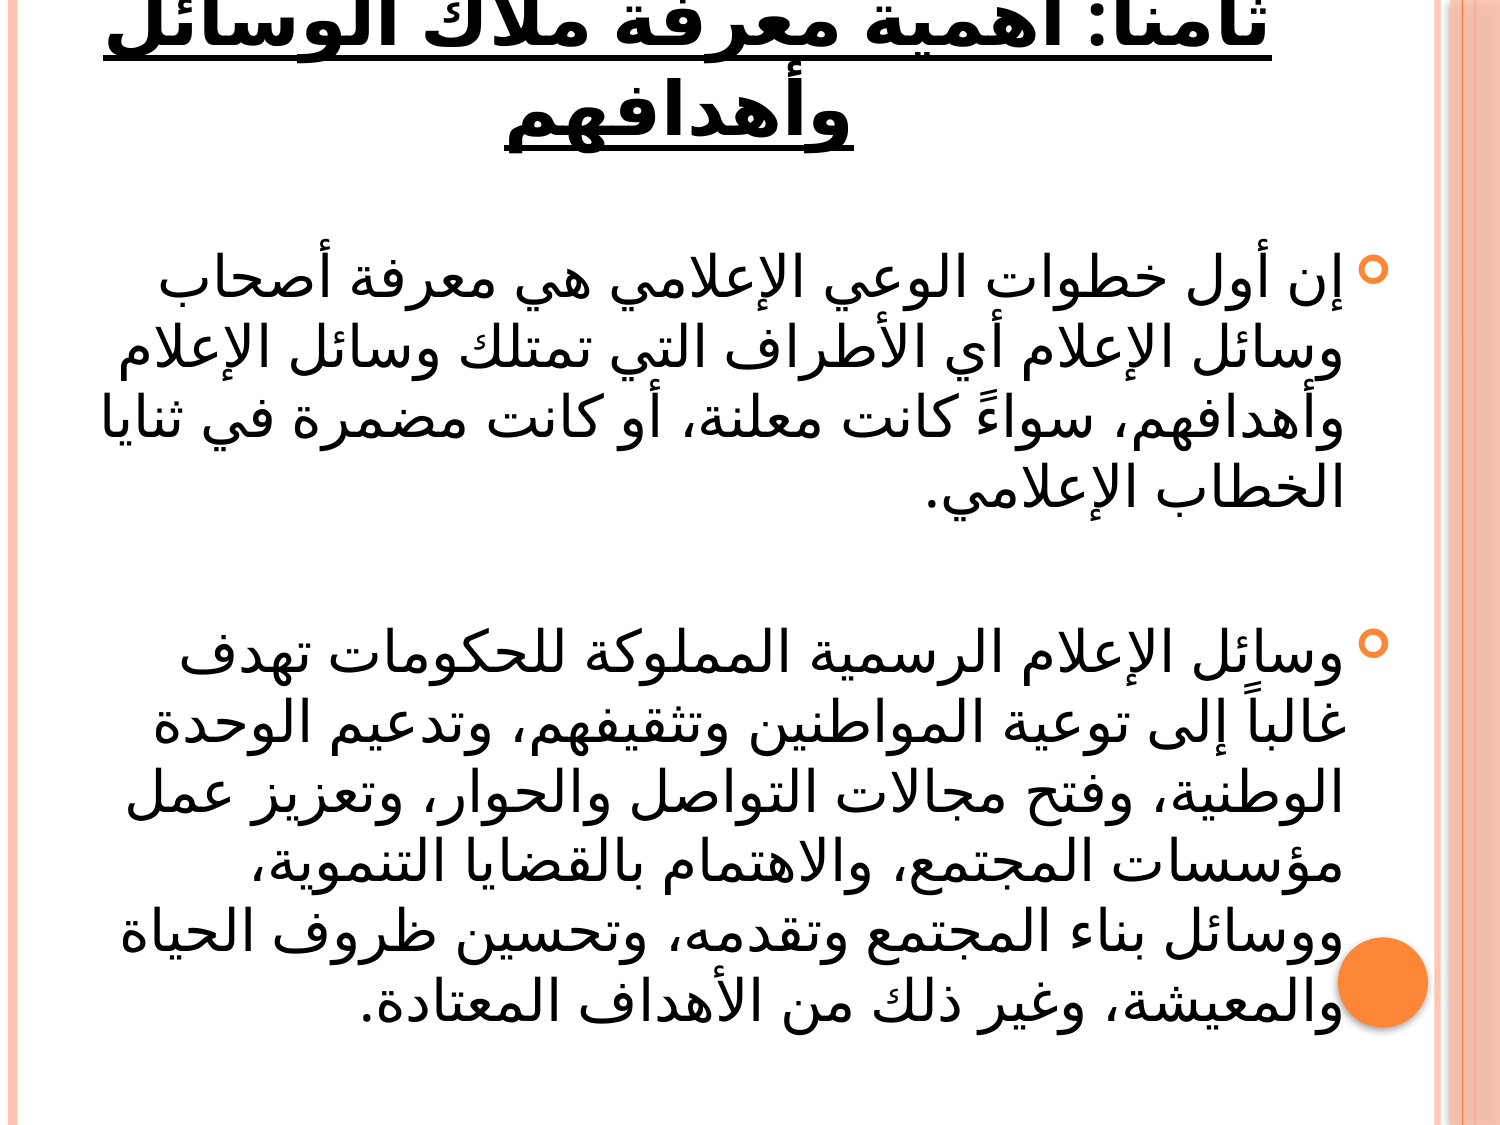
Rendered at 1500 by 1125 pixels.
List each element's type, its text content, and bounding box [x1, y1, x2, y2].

list إن أول خطوات الوعي الإعلامي هي معرفة أصحاب وسائل الإعلام أي الأطراف التي تمتلك وسائل الإعلام وأهدافهم، سواءً كانت معلنة، أو كانت مضمرة في ثنايا الخطاب الإعلامي. وسائل الإعلام الرسمية المملوكة للحكومات تهدف غالباً إلى توعية المواطنين وتثقيفهم، وتدعيم الوحدة الوطنية، وفتح مجالات التواصل والحوار، وتعزيز عمل مؤسسات المجتمع، والاهتمام بالقضايا التنموية، ووسائل بناء المجتمع وتقدمه، وتحسين ظروف الحياة والمعيشة، وغير ذلك من الأهداف المعتادة. [75, 210, 1407, 1062]
title ثامناً: أهمية معرفة ملاّك الوسائل وأهدافهم [75, 45, 1300, 210]
